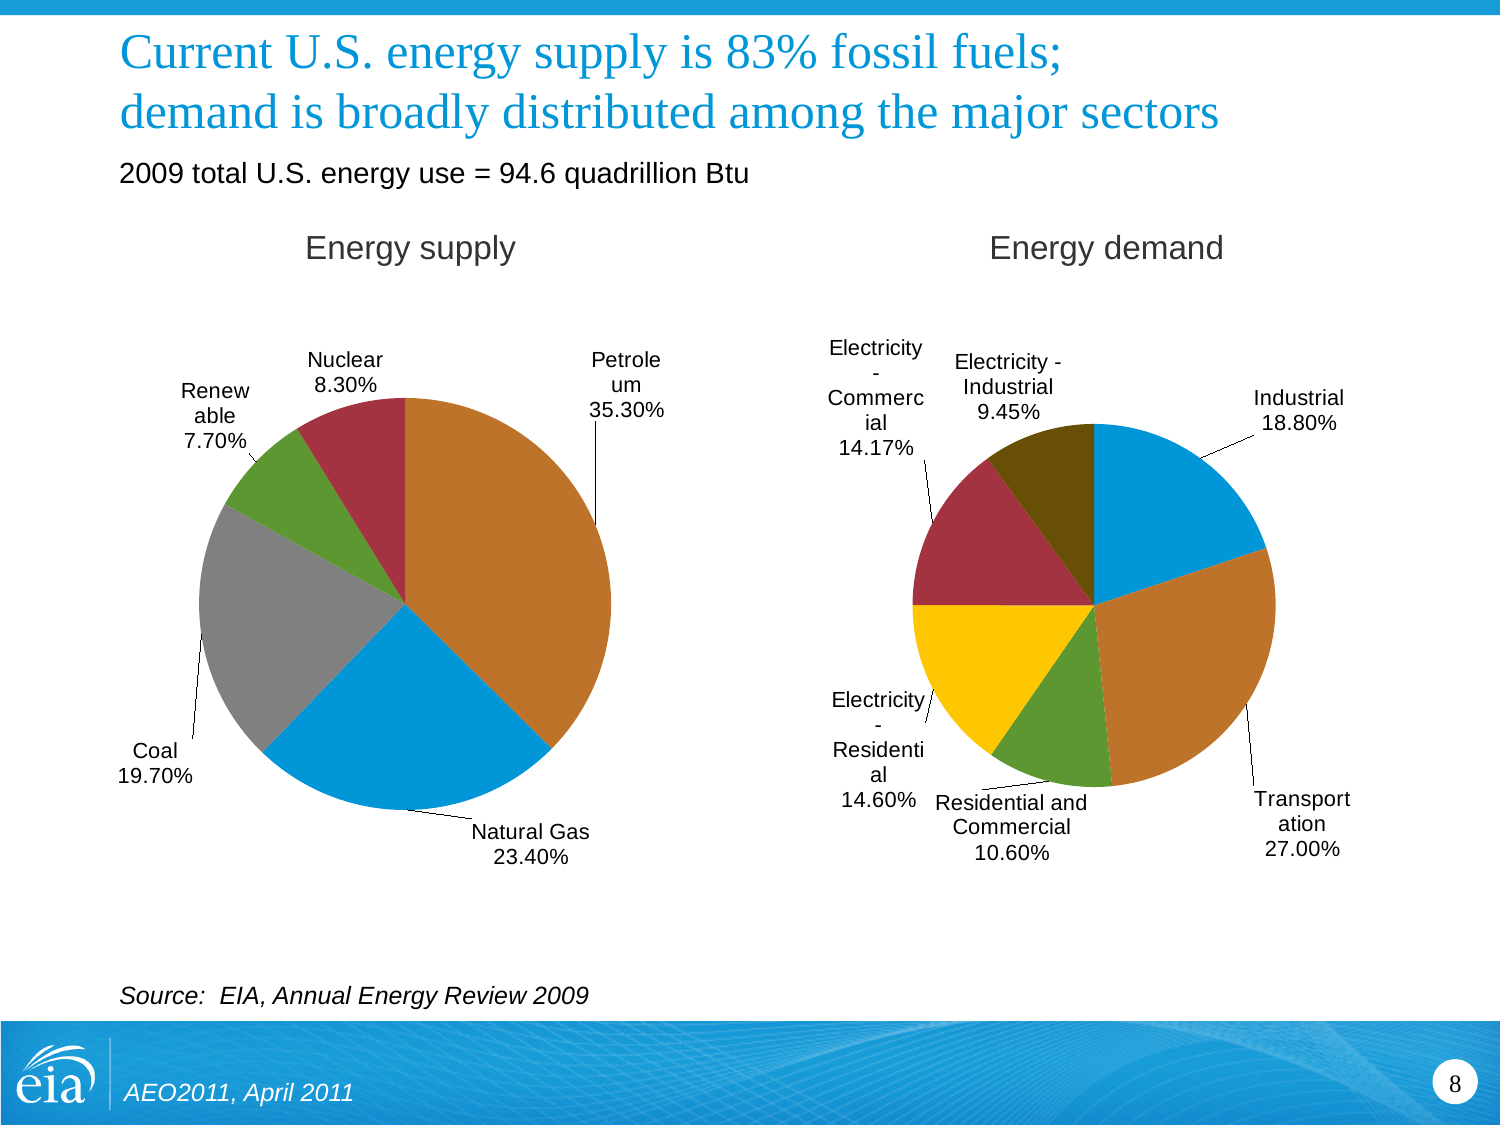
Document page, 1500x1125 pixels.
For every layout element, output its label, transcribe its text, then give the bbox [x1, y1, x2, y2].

slide_number 8 [1424, 1052, 1487, 1113]
chart [104, 258, 724, 956]
footer AEO2011, April 2011 [109, 1048, 571, 1114]
list Source: EIA, Annual Energy Review 2009 [104, 976, 1408, 1018]
list 2009 total U.S. energy use = 94.6 quadrillion Btu [104, 146, 1408, 196]
picture [2, 1021, 1500, 1125]
title Current U.S. energy supply is 83% fossil fuels; demand is broadly distributed among the major sectors [105, 11, 1425, 140]
chart [788, 258, 1407, 956]
text_box Energy supply [305, 226, 517, 256]
text_box Energy demand [989, 226, 1225, 256]
